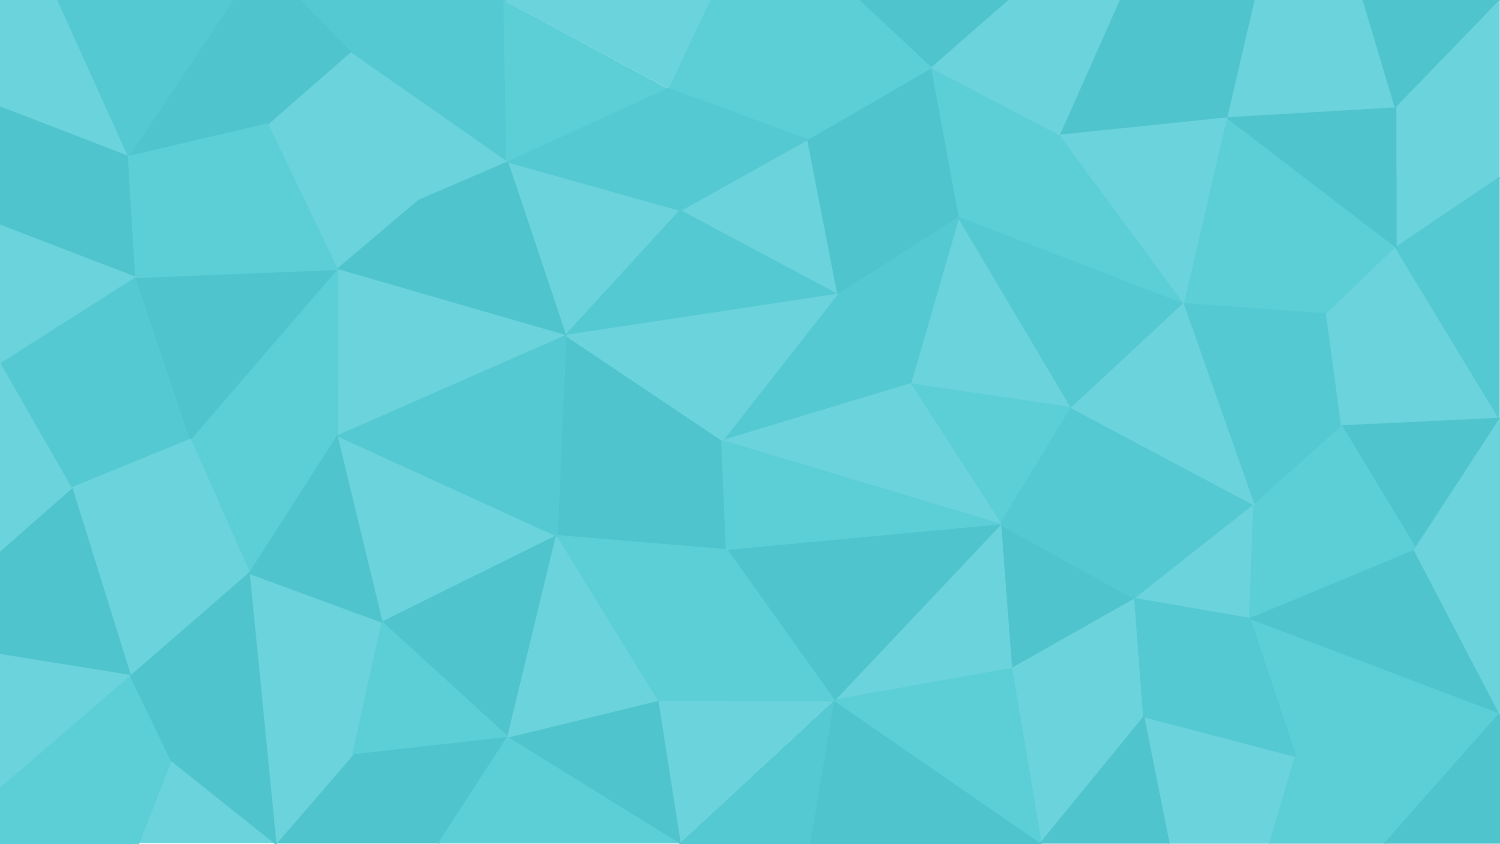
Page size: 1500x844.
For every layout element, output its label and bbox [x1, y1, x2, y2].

text_box [0, 0, 1500, 844]
